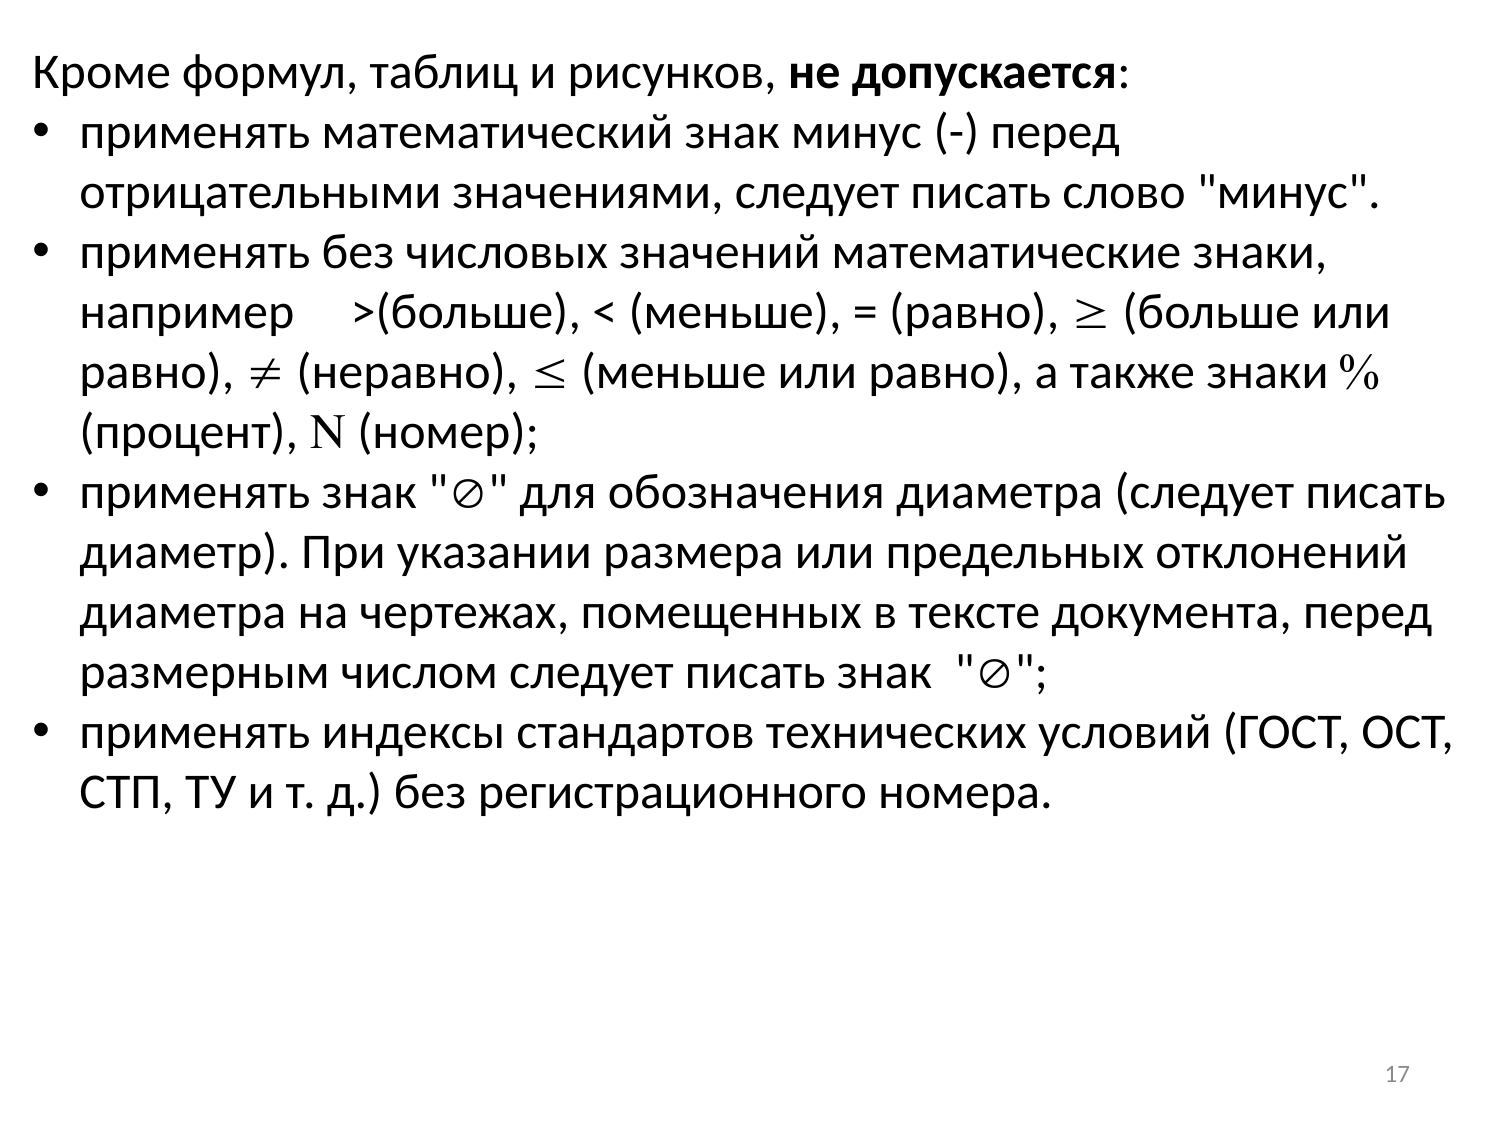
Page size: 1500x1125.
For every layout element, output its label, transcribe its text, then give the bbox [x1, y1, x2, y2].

slide_number 17 [1074, 1042, 1425, 1103]
text_box Кроме формул, таблиц и рисунков, не допускается: применять математический знак минус (-) перед отрицательными значениями, следует писать слово "минус". применять без числовых значений математические знаки, например >(больше), < (меньше), = (равно),  (больше или равно),  (неравно),  (меньше или равно), а также знаки  (процент),  (номер); применять знак "" для обозначения диаметра (следует писать диаметр). При указании размера или предельных отклонений диаметра на чертежах, помещенных в тексте документа, перед размерным числом следует писать знак ""; применять индексы стандартов технических условий (ГОСТ, ОСТ, СТП, ТУ и т. д.) без регистрационного номера. [17, 31, 1483, 827]
